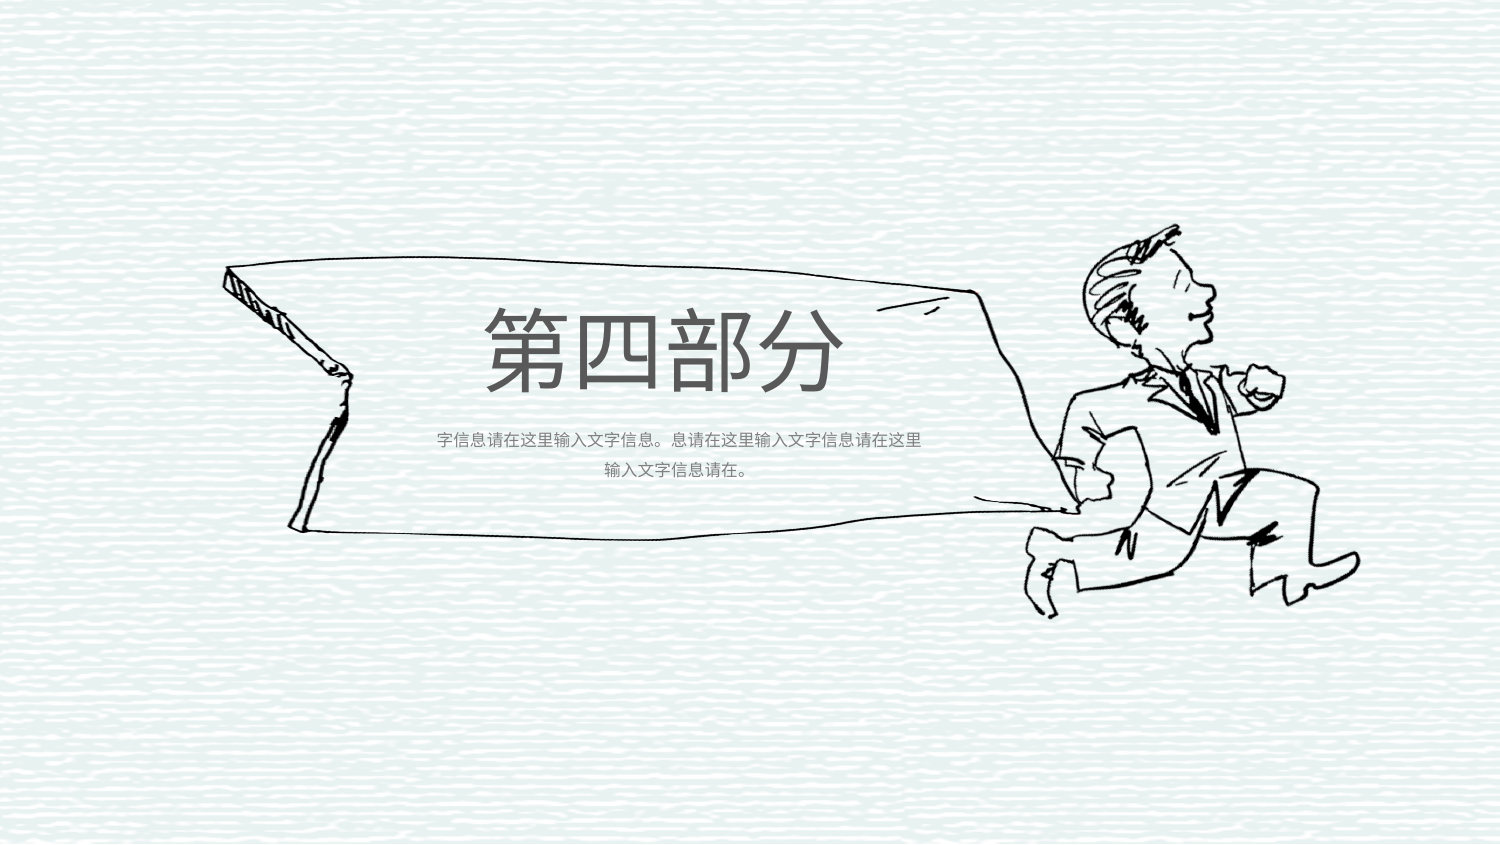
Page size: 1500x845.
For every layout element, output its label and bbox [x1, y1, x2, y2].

picture [177, 172, 1461, 740]
